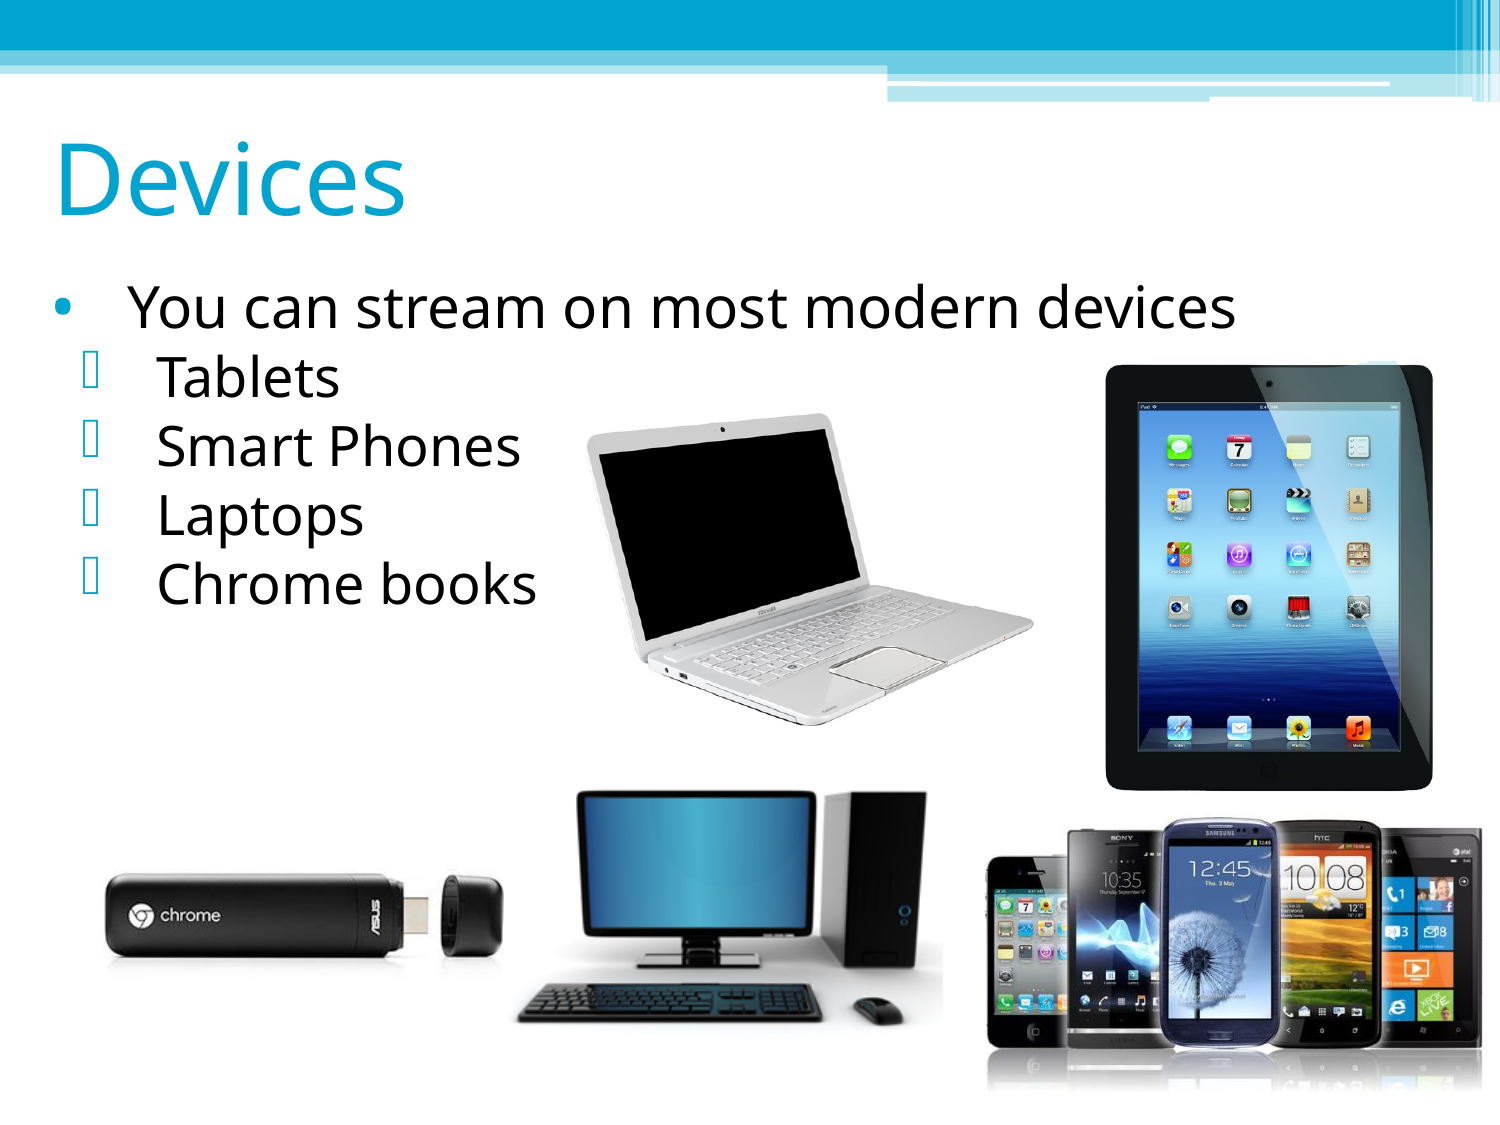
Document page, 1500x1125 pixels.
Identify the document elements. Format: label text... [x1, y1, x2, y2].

title Devices [37, 87, 1500, 263]
picture [968, 361, 1500, 1106]
list You can stream on most modern devices Tablets Smart Phones Laptops Chrome books [37, 263, 1500, 1125]
picture [83, 777, 504, 1088]
picture [506, 361, 1038, 1087]
